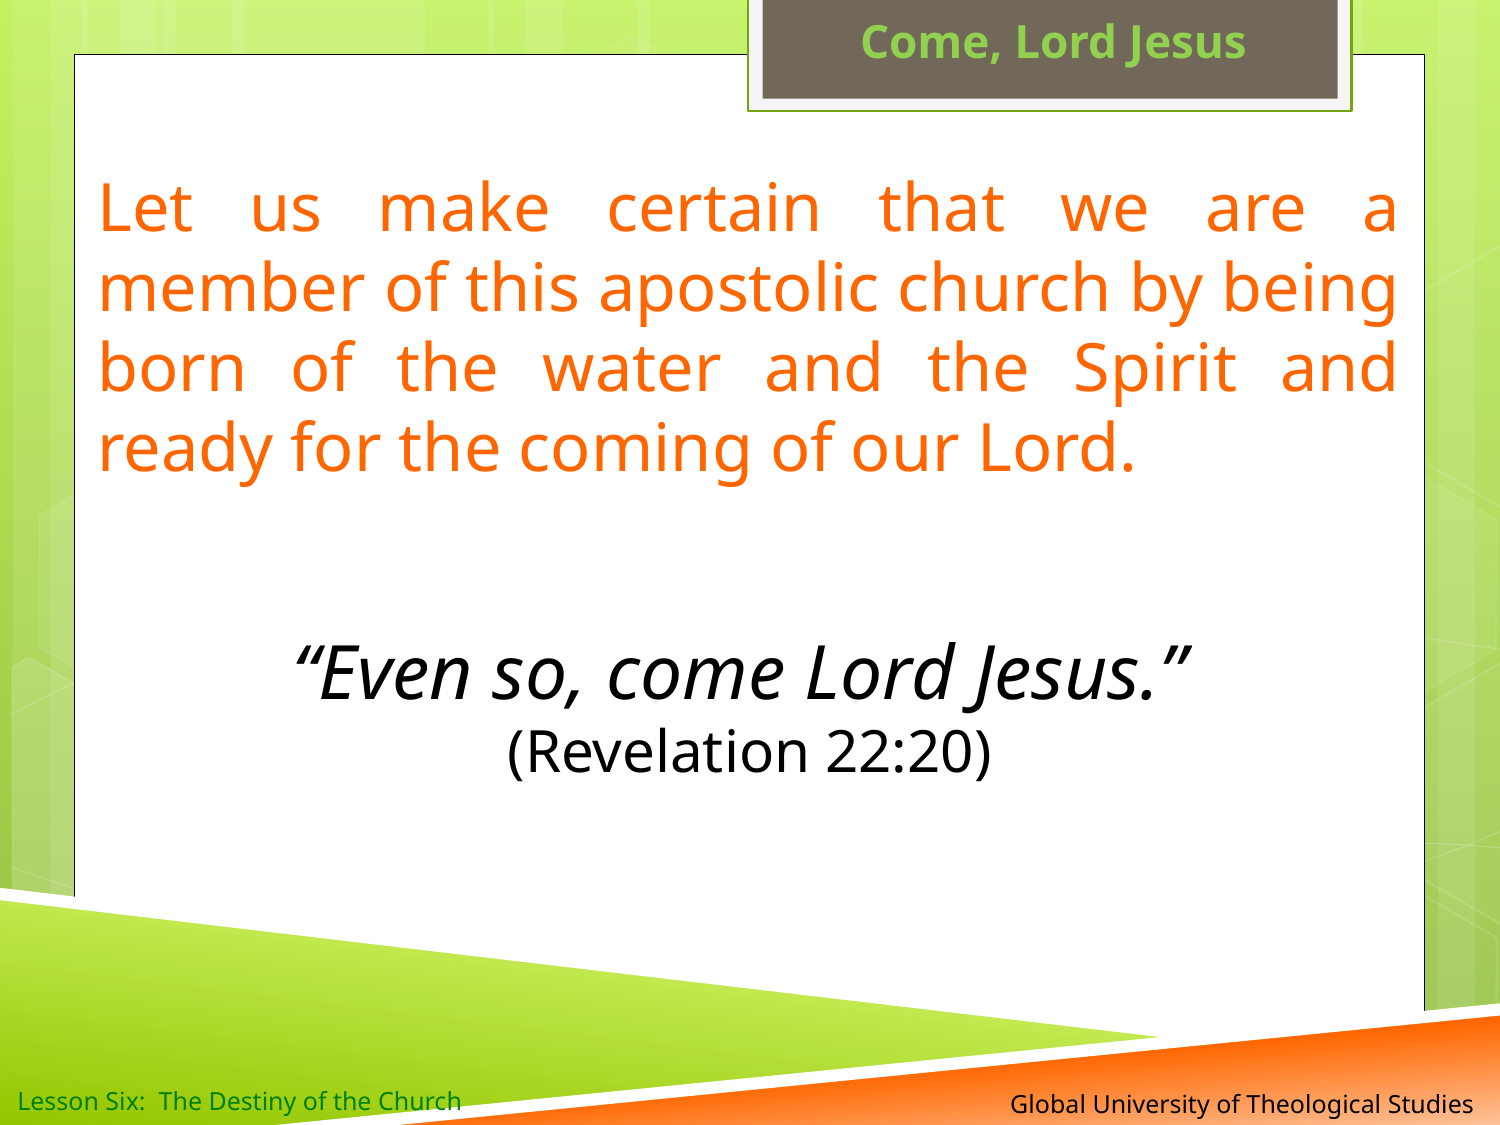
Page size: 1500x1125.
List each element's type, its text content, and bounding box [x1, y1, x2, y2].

text_box Lesson Six: The Destiny of the Church [9, 1083, 513, 1118]
text_box Global University of Theological Studies [996, 1073, 1500, 1117]
text_box Let us make certain that we are a member of this apostolic church by being born of the water and the Spirit and ready for the coming of our Lord. “Even so, come Lord Jesus.” (Revelation 22:20) [82, 157, 1417, 902]
text_box Come, Lord Jesus [768, 5, 1339, 76]
